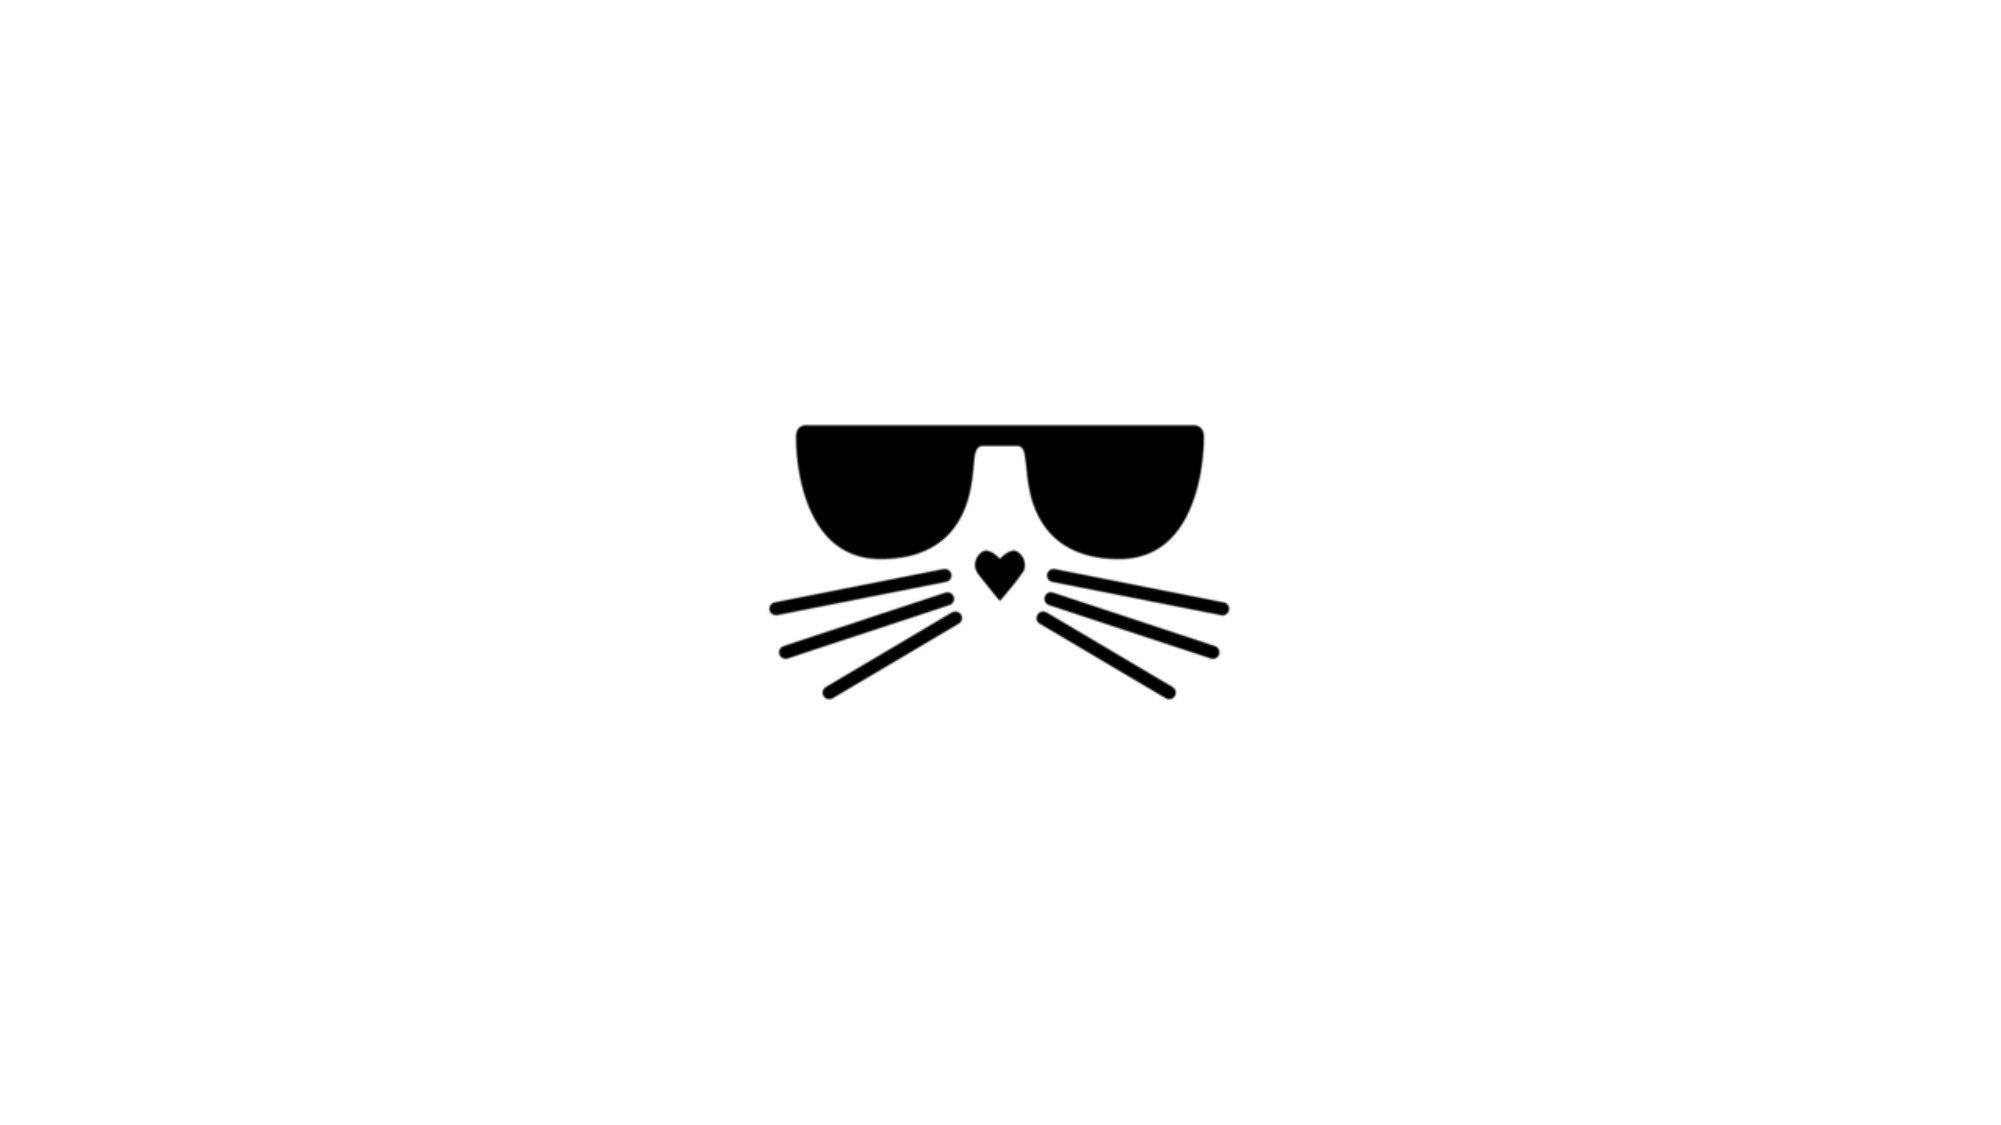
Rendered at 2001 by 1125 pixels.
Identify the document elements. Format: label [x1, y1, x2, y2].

picture [765, 328, 1235, 797]
